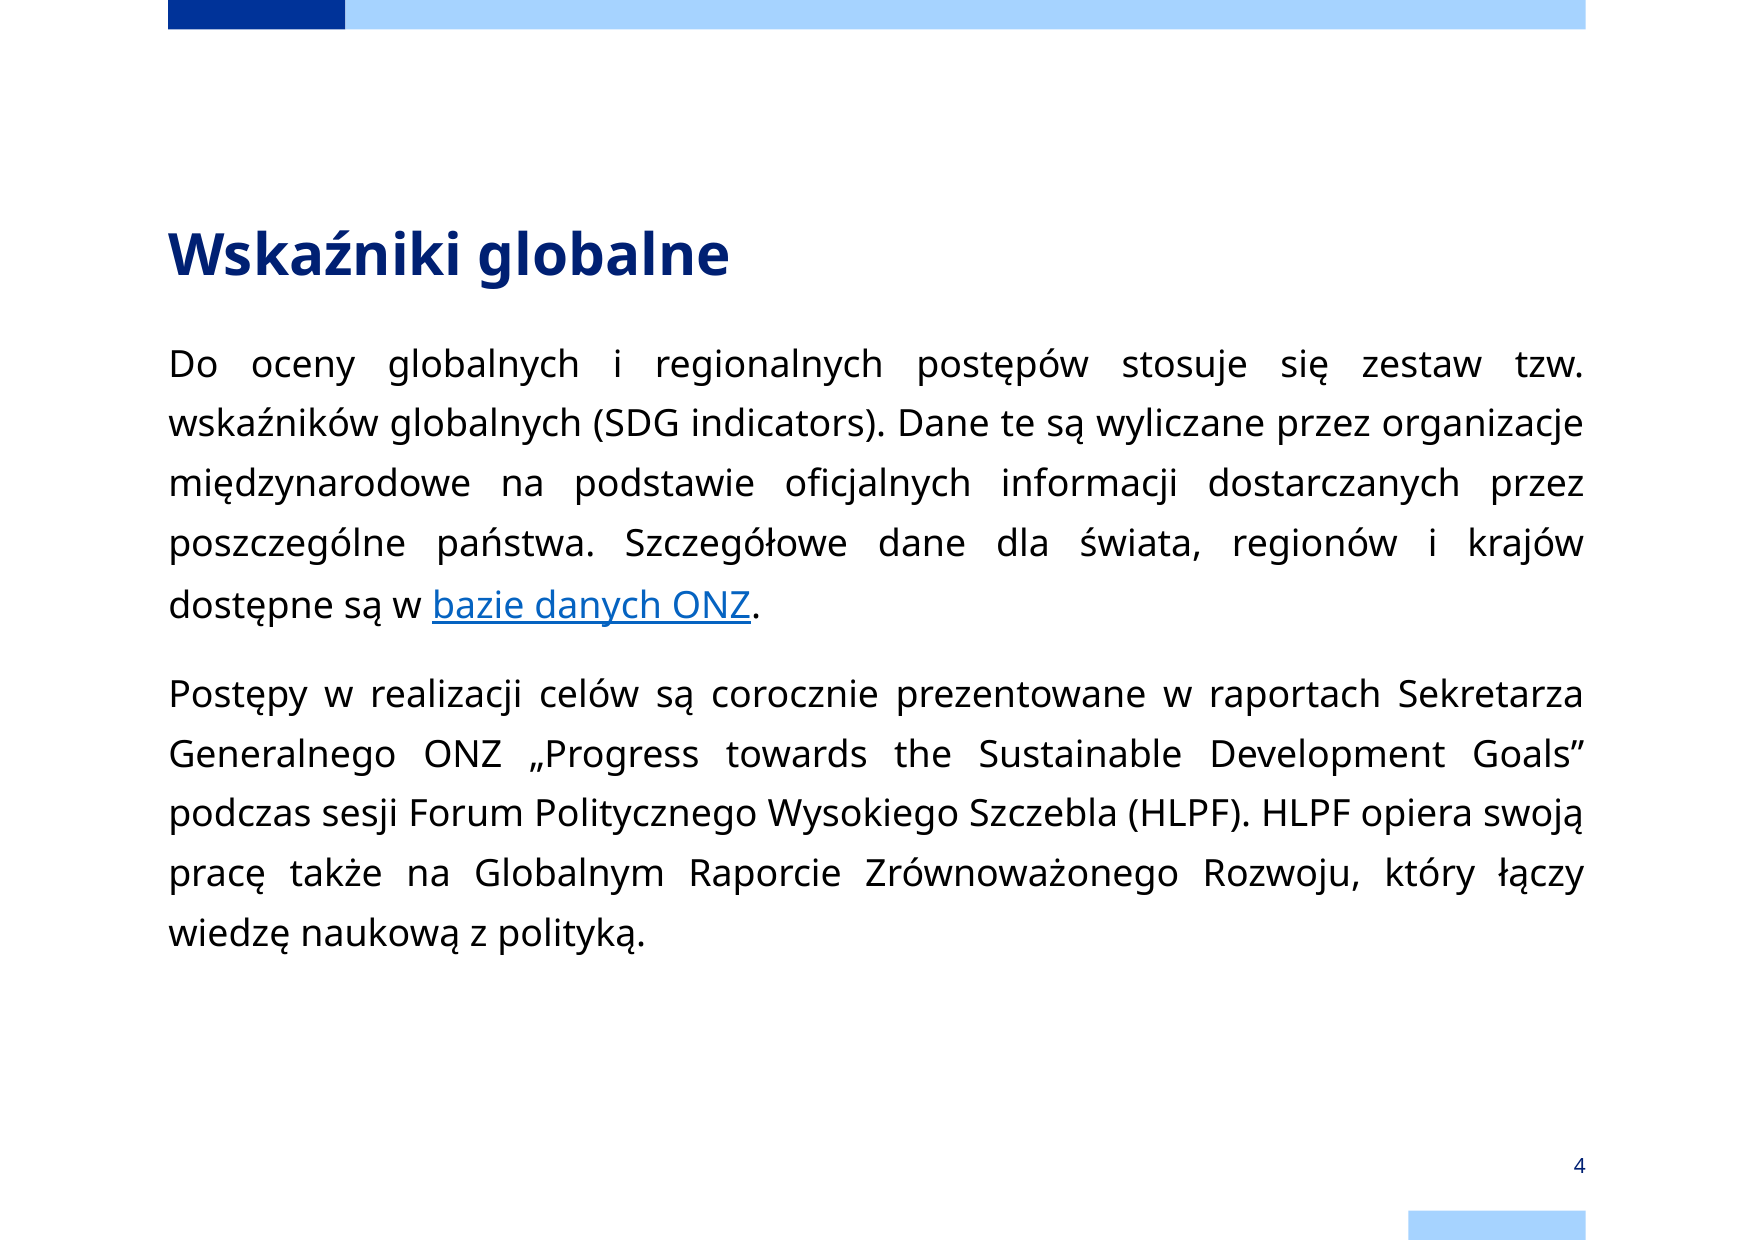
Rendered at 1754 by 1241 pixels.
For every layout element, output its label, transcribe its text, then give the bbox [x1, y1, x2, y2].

slide_number ‹#› [1408, 1151, 1586, 1182]
title Wskaźniki globalne [168, 147, 1586, 324]
list Do oceny globalnych i regionalnych postępów stosuje się zestaw tzw. wskaźników globalnych (SDG indicators). Dane te są wyliczane przez organizacje międzynarodowe na podstawie oficjalnych informacji dostarczanych przez poszczególne państwa. Szczegółowe dane dla świata, regionów i krajów dostępne są w bazie danych ONZ. Postępy w realizacji celów są corocznie prezentowane w raportach Sekretarza Generalnego ONZ „Progress towards the Sustainable Development Goals” podczas sesji Forum Politycznego Wysokiego Szczebla (HLPF). HLPF opiera swoją pracę także na Globalnym Raporcie Zrównoważonego Rozwoju, który łączy wiedzę naukową z polityką. [168, 324, 1586, 1093]
